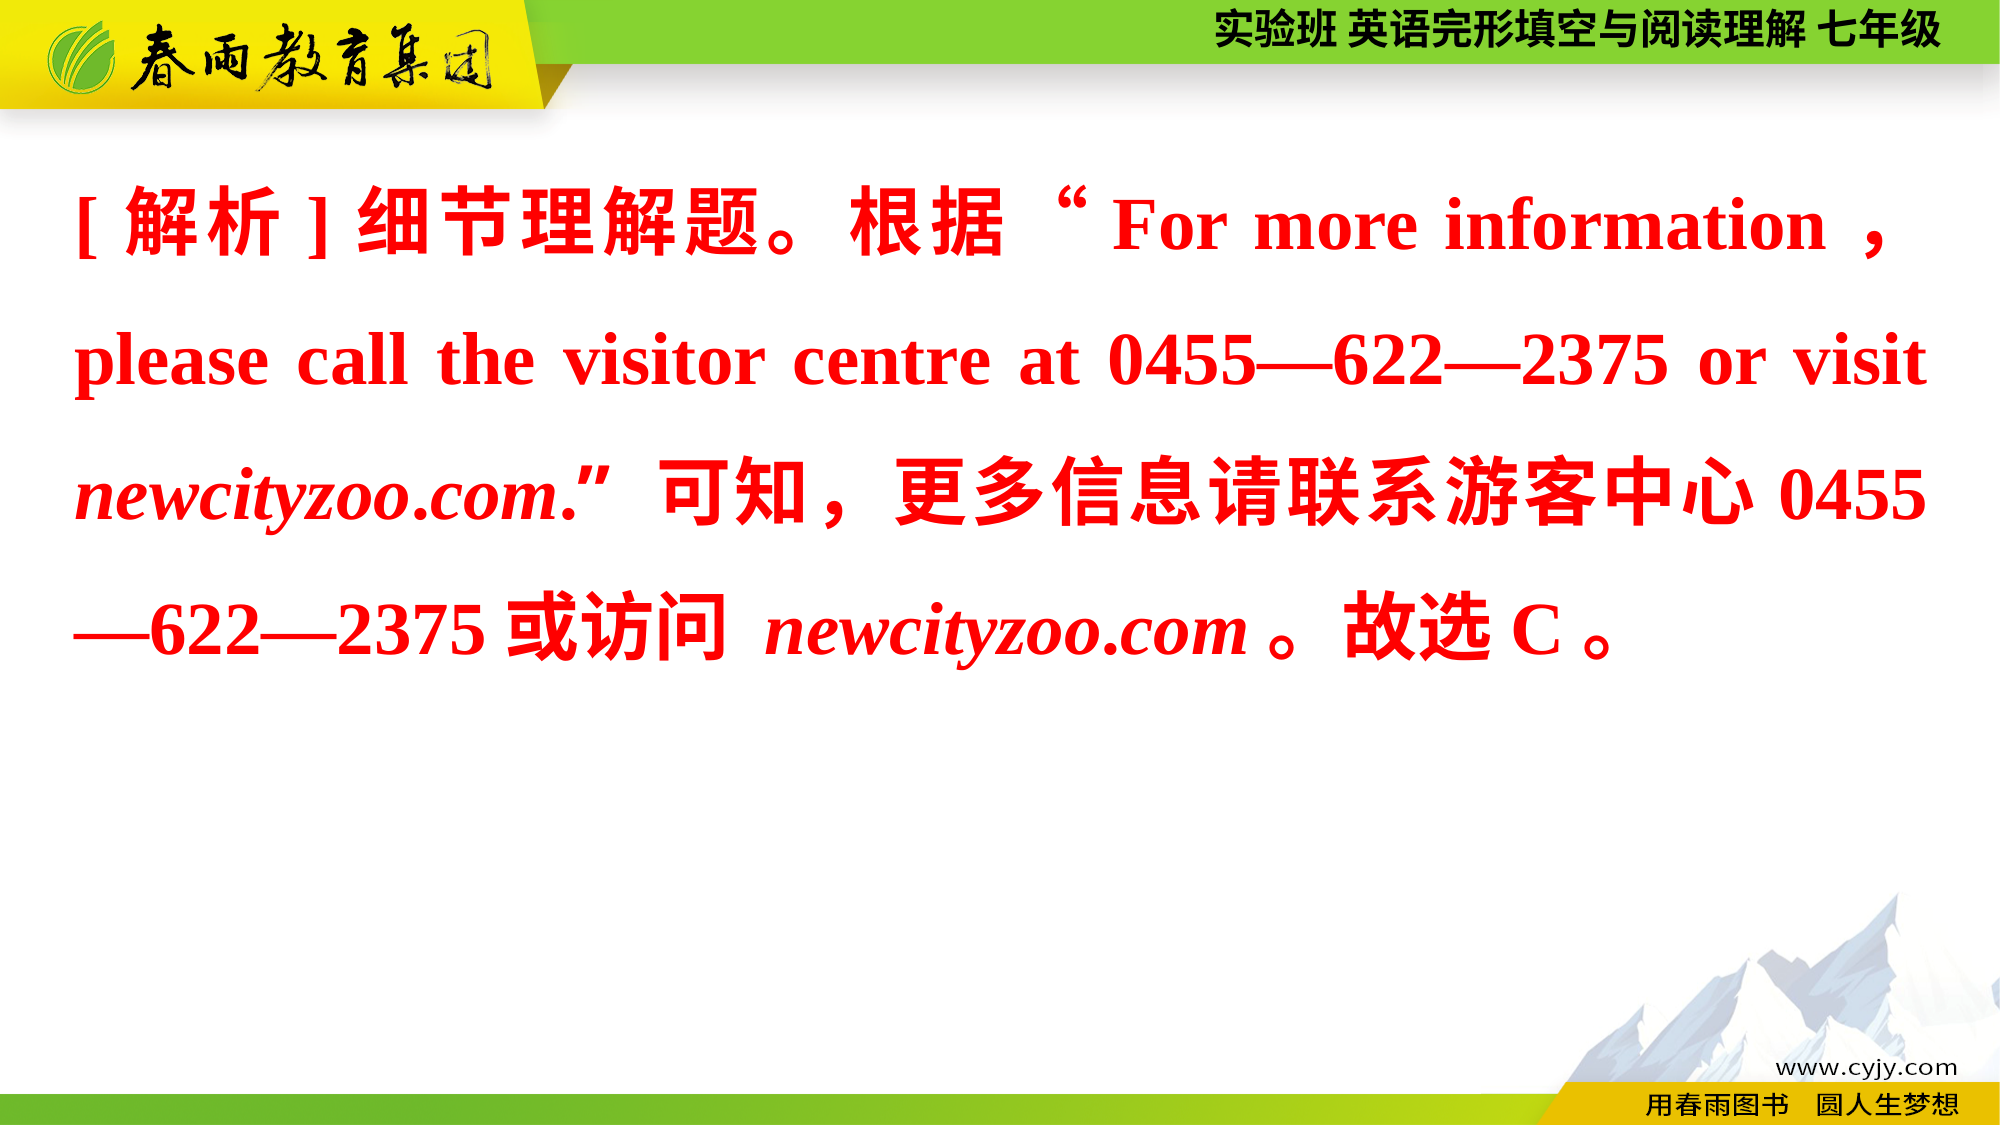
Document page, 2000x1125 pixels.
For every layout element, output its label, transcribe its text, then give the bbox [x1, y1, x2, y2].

list [解析]细节理解题。根据“For more information， please call the visitor centre at 0455—622—2375 or visit newcityzoo.com.” 可知，更多信息请联系游客中心0455—622—2375或访问 newcityzoo.com。故选C。 [59, 122, 1944, 666]
picture [0, 0, 2000, 1125]
